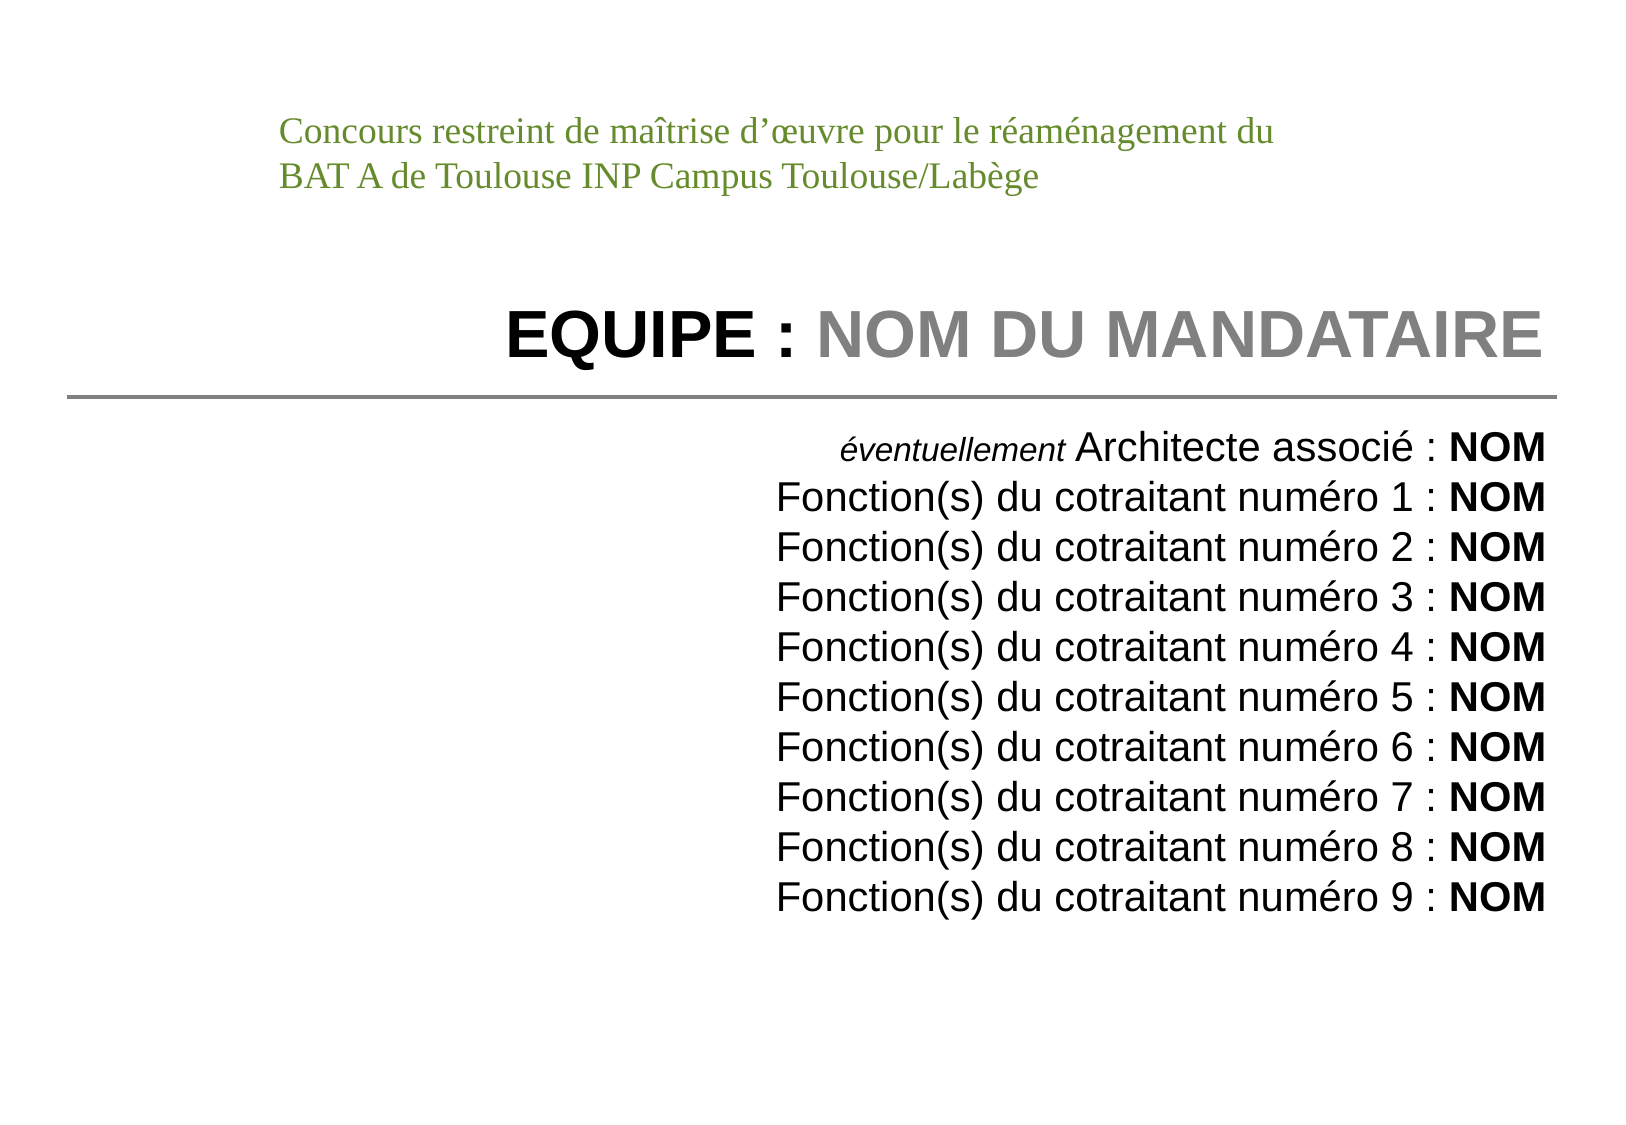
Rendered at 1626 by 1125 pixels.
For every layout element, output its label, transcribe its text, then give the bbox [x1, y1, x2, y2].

text_box EQUIPE : NOM DU MANDATAIRE [69, 265, 1560, 396]
text_box Concours restreint de maîtrise d’œuvre pour le réaménagement du BAT A de Toulouse INP Campus Toulouse/Labège [264, 98, 1365, 204]
text_box éventuellement Architecte associé : NOM Fonction(s) du cotraitant numéro 1 : NOM Fonction(s) du cotraitant numéro 2 : NOM Fonction(s) du cotraitant numéro 3 : NOM Fonction(s) du cotraitant numéro 4 : NOM Fonction(s) du cotraitant numéro 5 : NOM Fonction(s) du cotraitant numéro 6 : NOM Fonction(s) du cotraitant numéro 7 : NOM Fonction(s) du cotraitant numéro 8 : NOM Fonction(s) du cotraitant numéro 9 : NOM [318, 412, 1562, 978]
